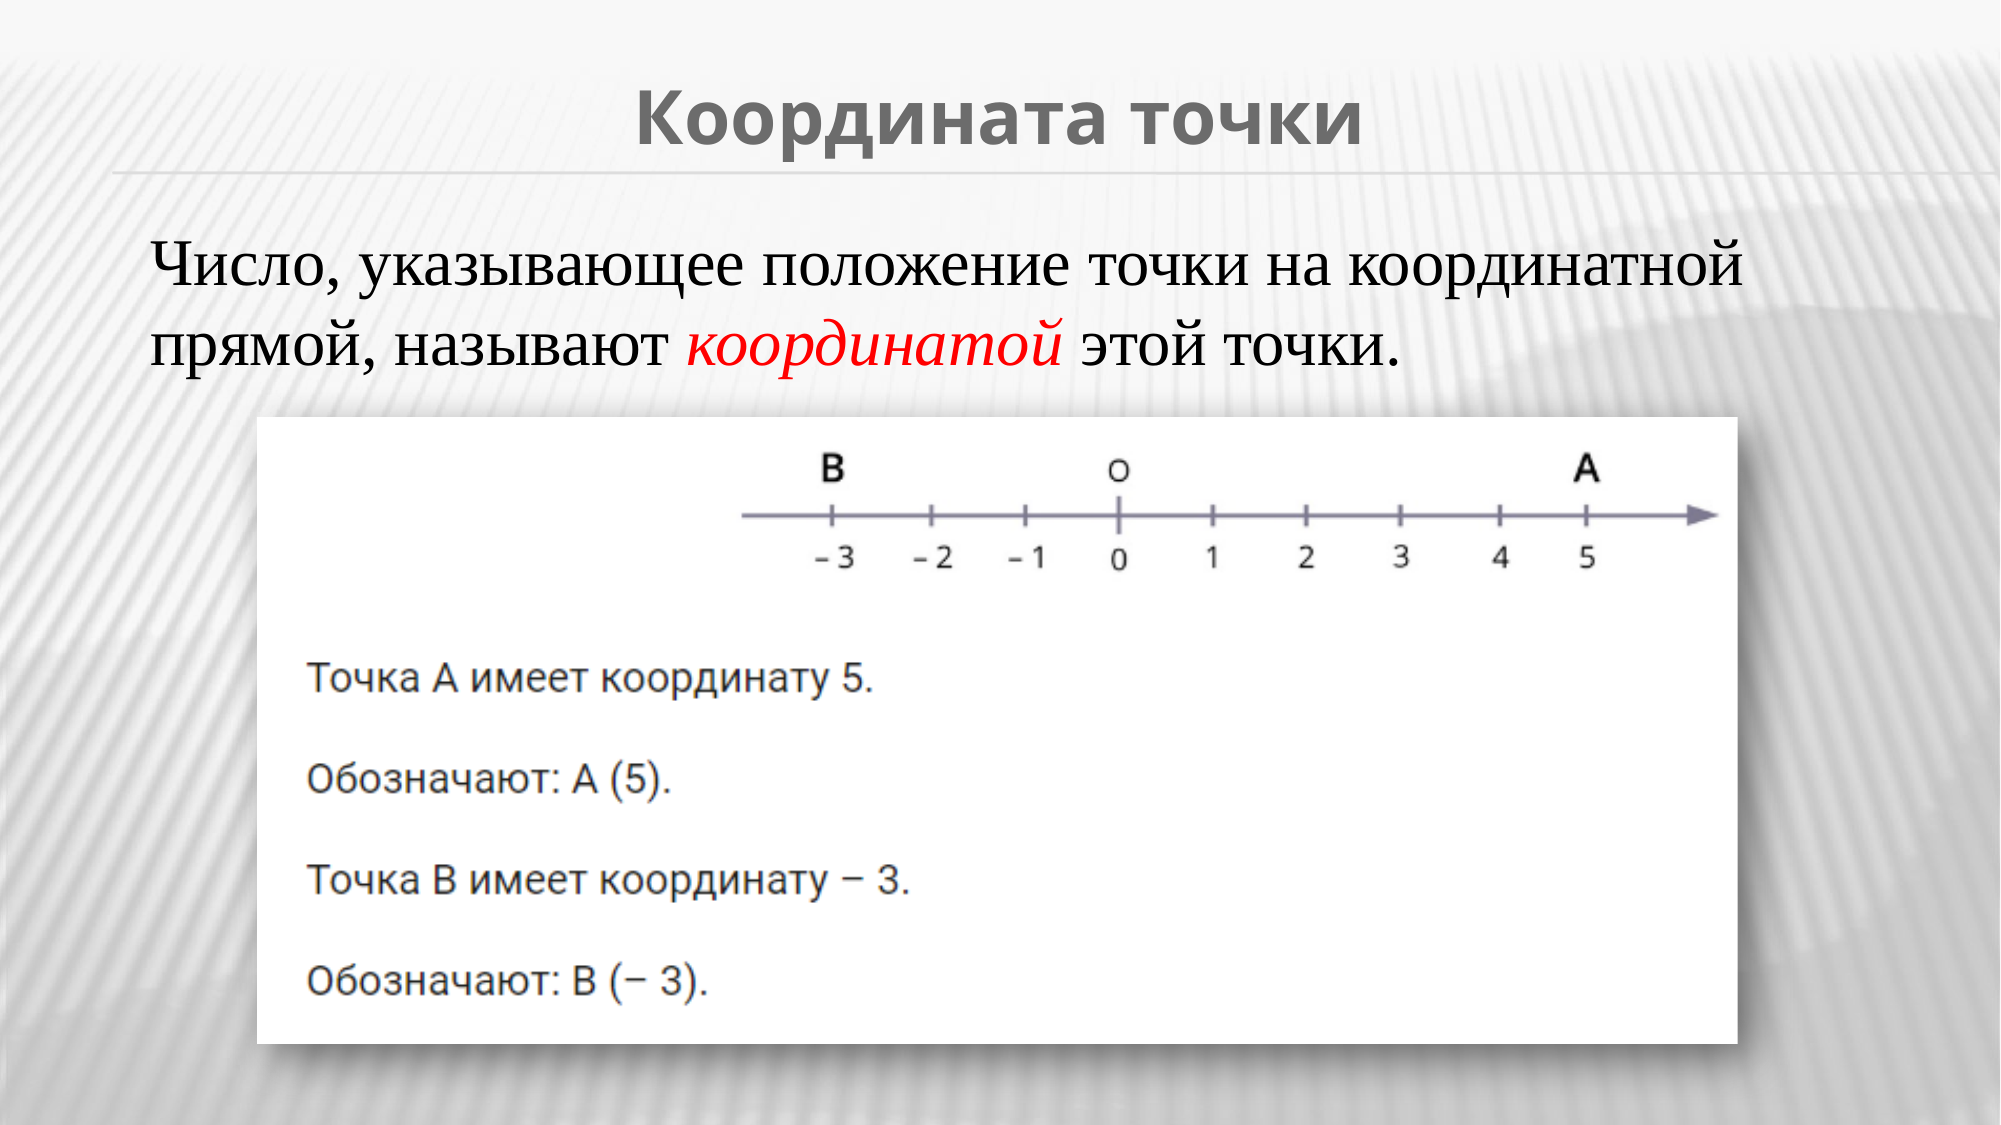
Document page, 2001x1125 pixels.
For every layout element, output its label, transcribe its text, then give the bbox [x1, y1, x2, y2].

picture [256, 416, 1739, 1044]
title Координата точки [137, 59, 1863, 171]
list Число, указывающее положение точки на координатной прямой, называют координатой этой точки. [135, 211, 1861, 972]
